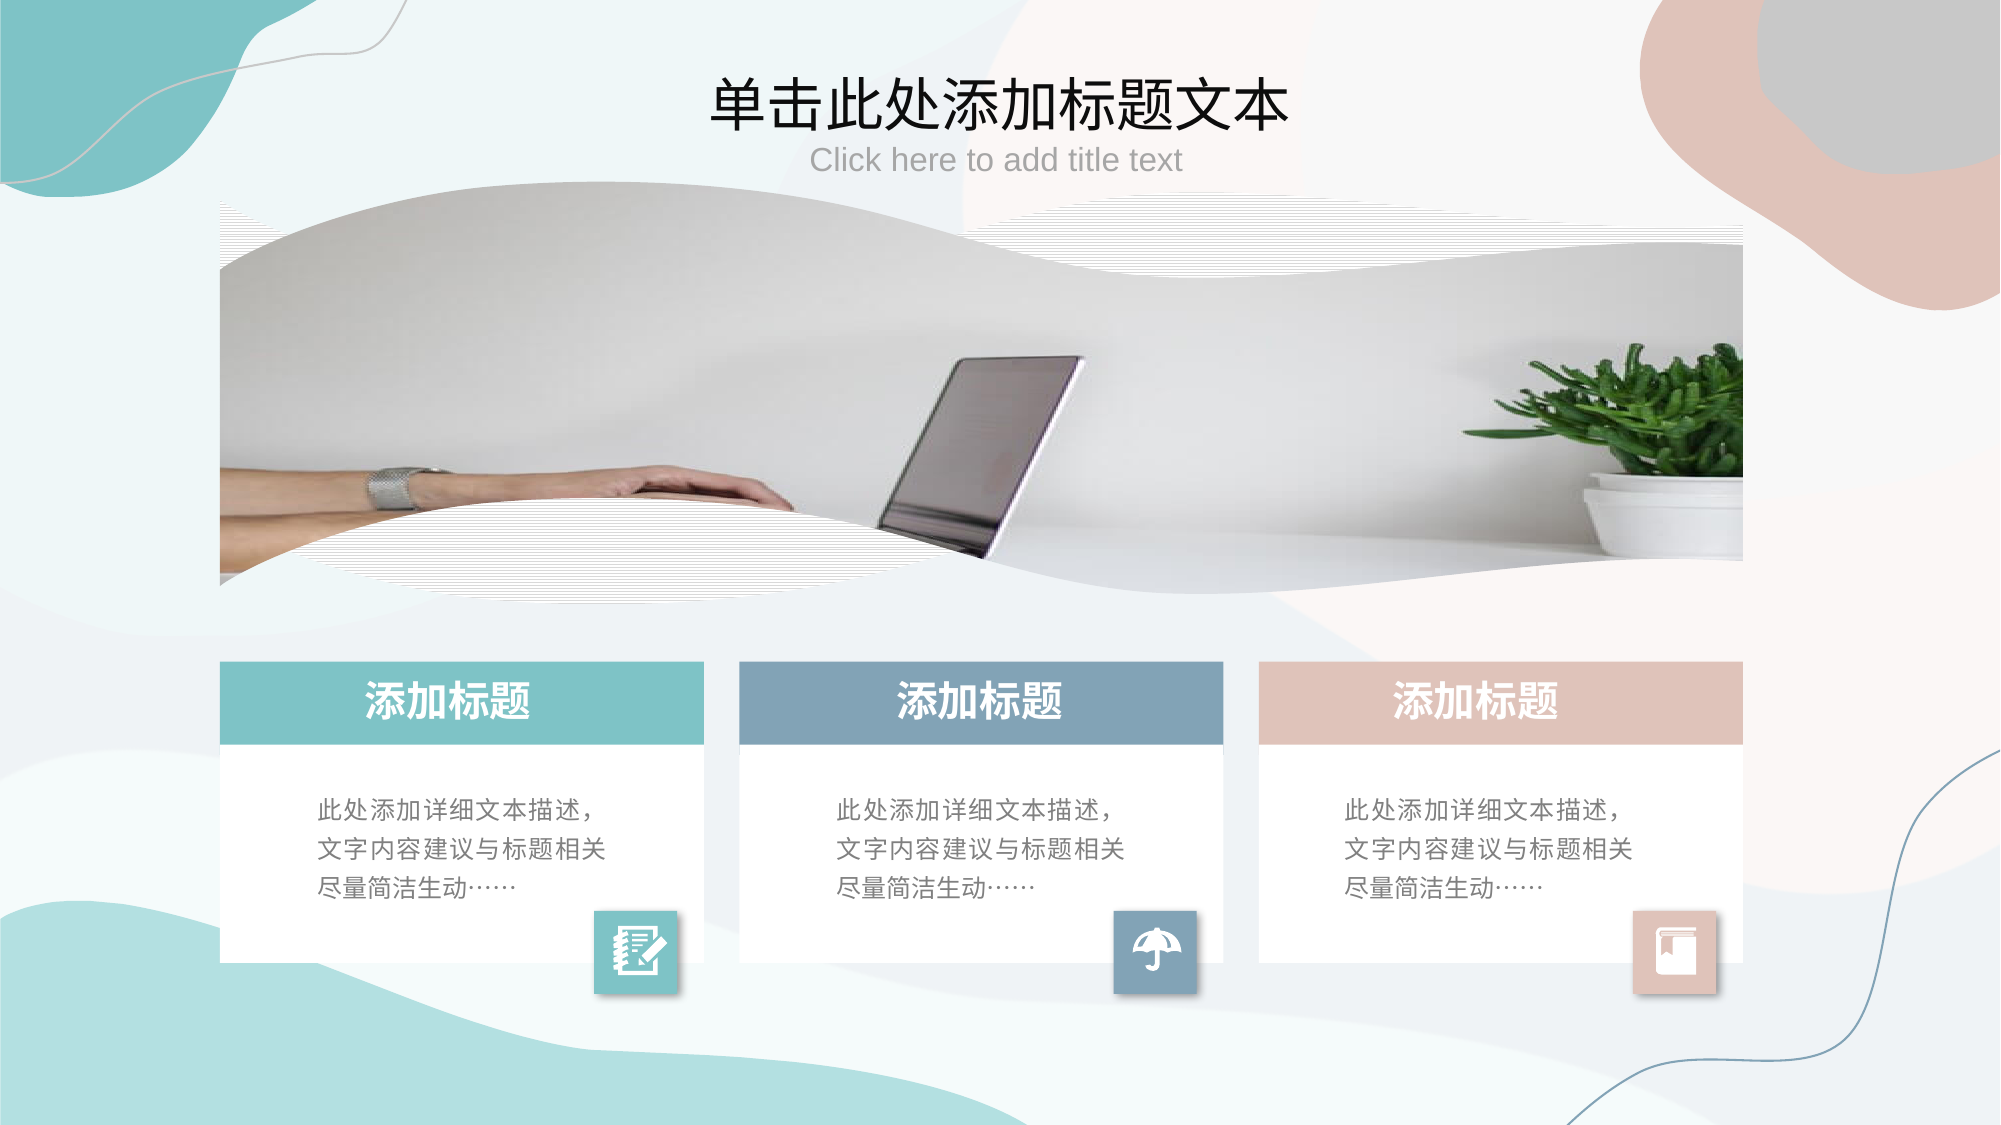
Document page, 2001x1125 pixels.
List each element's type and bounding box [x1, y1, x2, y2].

text_box [956, 191, 1744, 276]
text_box [739, 661, 1224, 994]
text_box [219, 661, 704, 994]
text_box [290, 499, 954, 606]
text_box [639, 60, 1361, 187]
text_box [218, 180, 1744, 595]
text_box [218, 197, 288, 269]
text_box [1258, 661, 1743, 994]
